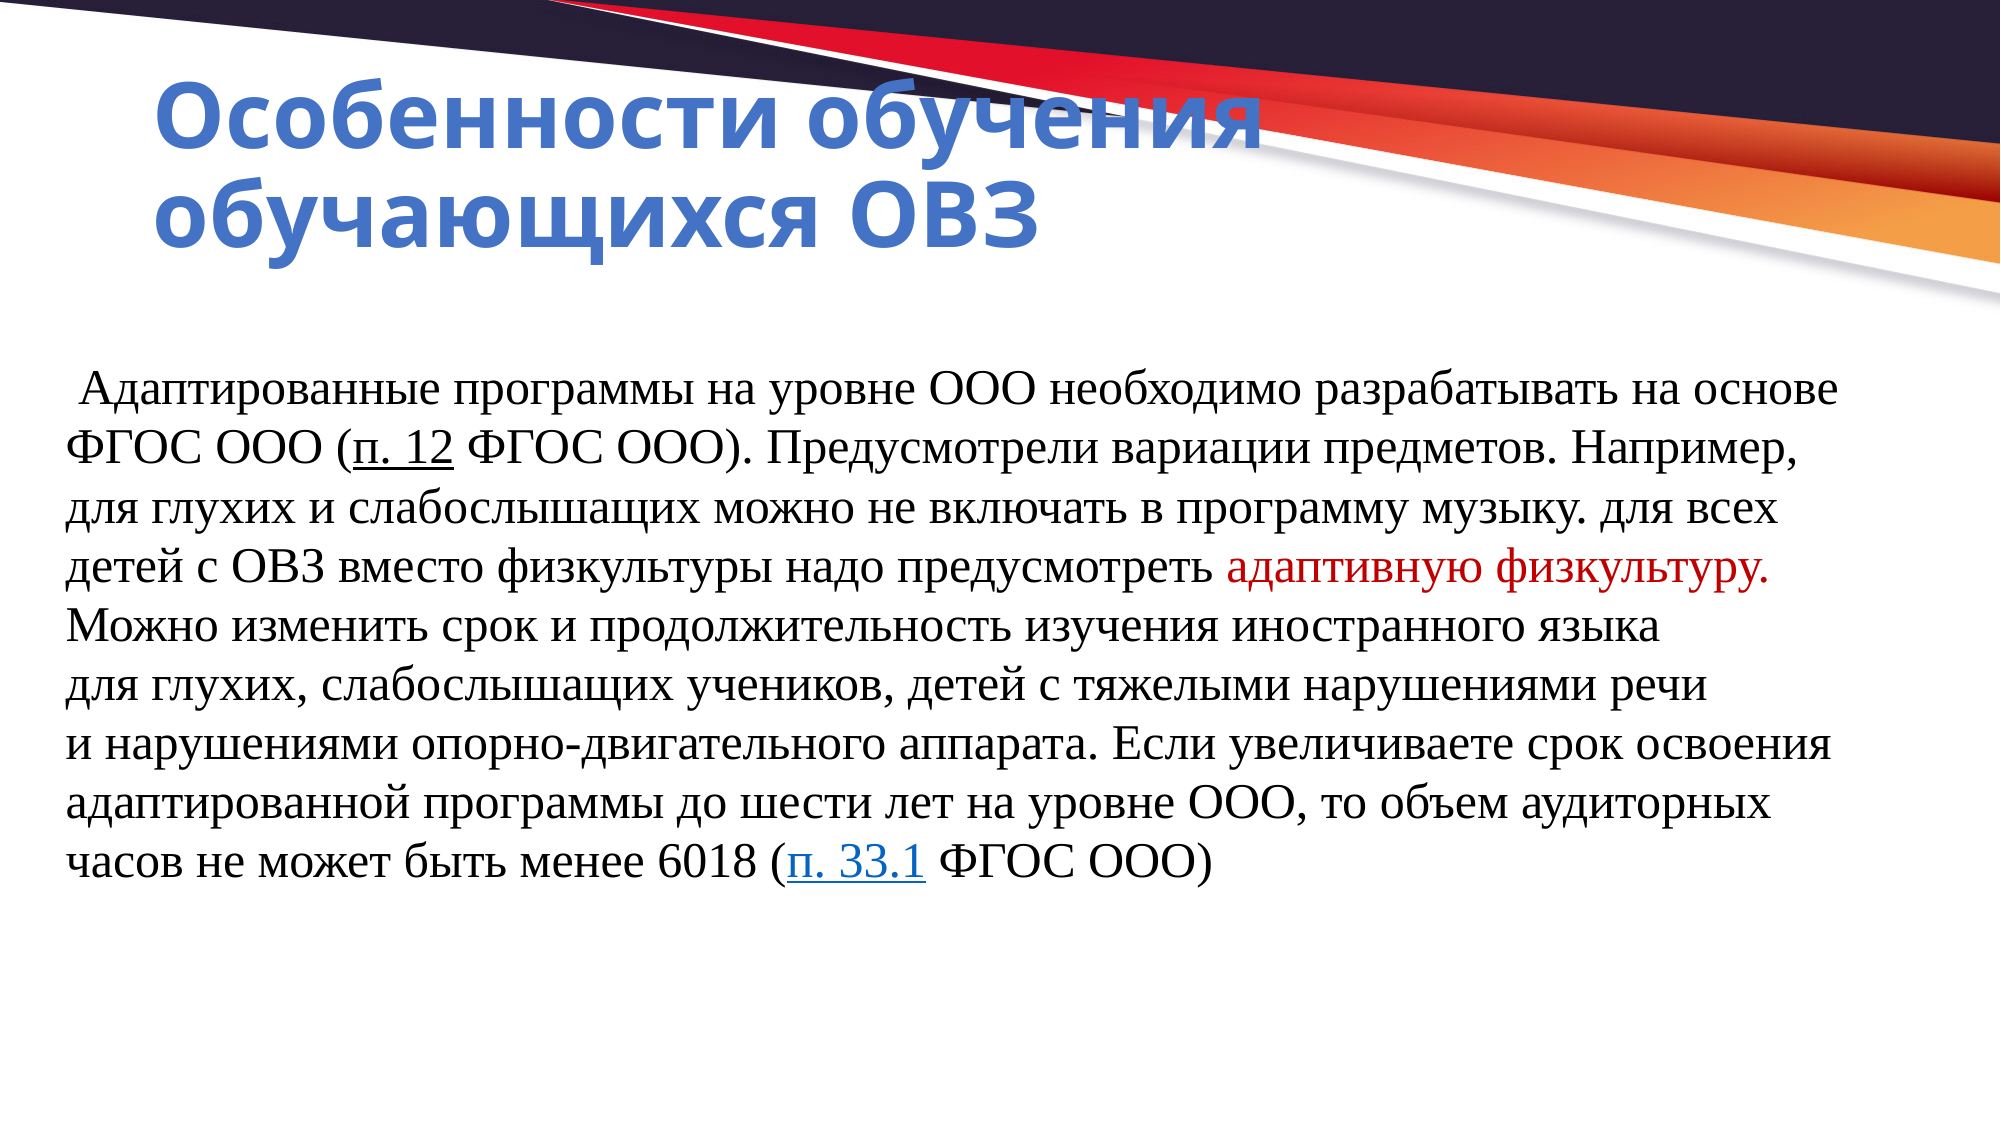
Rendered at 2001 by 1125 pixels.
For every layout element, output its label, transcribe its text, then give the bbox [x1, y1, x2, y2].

picture [0, 0, 2000, 1125]
table_header Адаптированные программы на уровне ООО необходимо разрабатывать на основе ФГОС ООО (п. 12 ФГОС ООО). Предусмотрели вариации предметов. Например, для глухих и слабослышащих можно не включать в программу музыку. для всех детей с ОВЗ вместо физкультуры надо предусмотреть адаптивную физкультуру. Можно изменить срок и продолжительность изучения иностранного языка для глухих, слабослышащих учеников, детей с тяжелыми нарушениями речи и нарушениями опорно-двигательного аппарата. Если увеличиваете срок освоения адаптированной программы до шести лет на уровне ООО, то объем аудиторных часов не может быть менее 6018 (п. 33.1 ФГОС ООО) [64, 211, 1872, 1034]
title Особенности обучения обучающихся ОВЗ [137, 59, 1863, 211]
